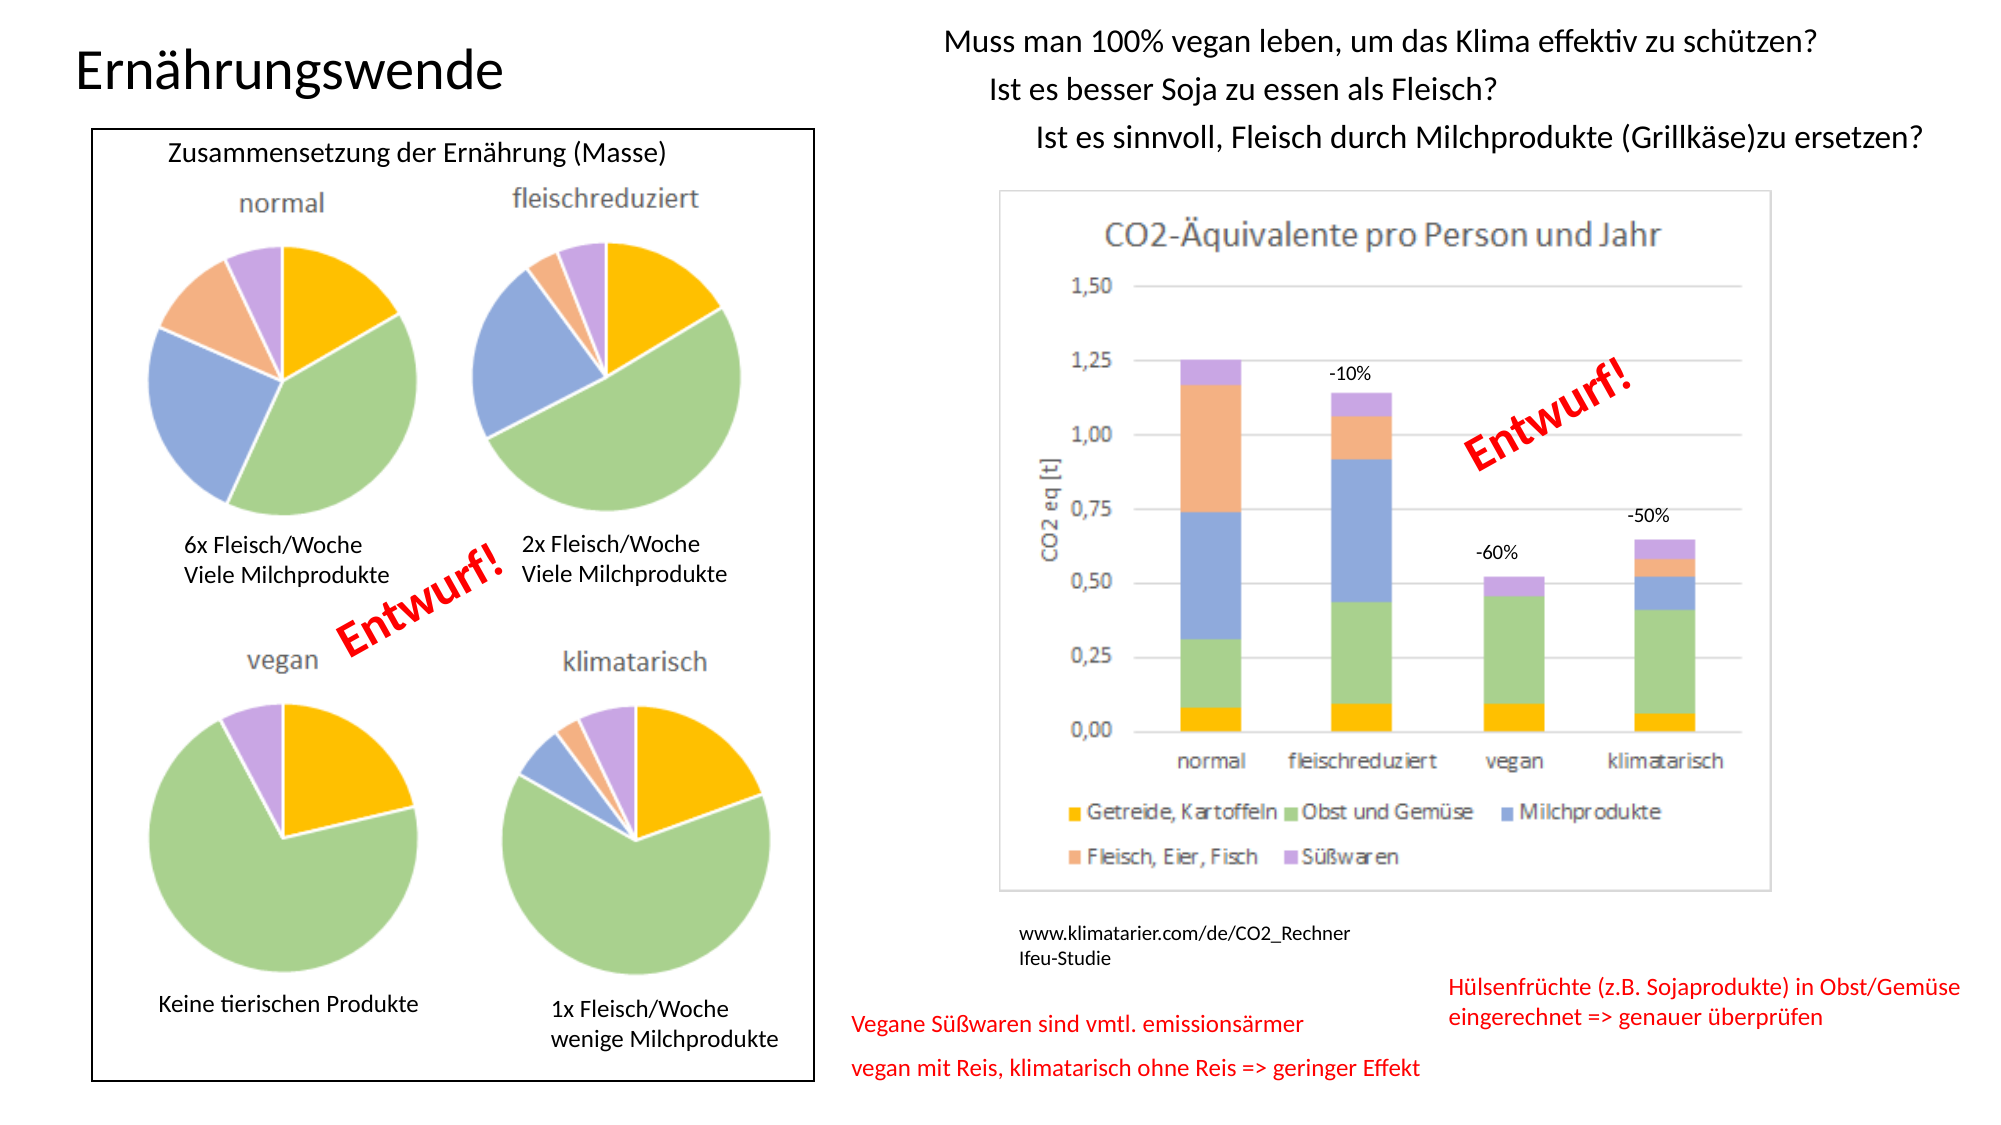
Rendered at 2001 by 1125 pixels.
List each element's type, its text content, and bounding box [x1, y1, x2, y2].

picture [120, 641, 442, 987]
text_box www.klimatarier.com/de/CO2_Rechner Ifeu-Studie [1004, 912, 1366, 978]
text_box Ist es besser Soja zu essen als Fleisch? [974, 60, 1776, 115]
picture [456, 176, 754, 527]
text_box Vegane Süßwaren sind vmtl. emissionsärmer [836, 1000, 1489, 1043]
text_box Ist es sinnvoll, Fleisch durch Milchprodukte (Grillkäse)zu ersetzen? [1021, 107, 1978, 163]
picture [481, 640, 785, 988]
picture [132, 176, 438, 528]
text_box Hülsenfrüchte (z.B. Sojaprodukte) in Obst/Gemüse eingerechnet => genauer überprüfen [1433, 962, 2000, 1038]
text_box Ernährungswende [60, 24, 814, 109]
text_box vegan mit Reis, klimatarisch ohne Reis => geringer Effekt [836, 1043, 1489, 1089]
text_box Muss man 100% vegan leben, um das Klima effektiv zu schützen? [928, 11, 1939, 67]
picture [999, 190, 1772, 892]
text_box [91, 128, 815, 1082]
